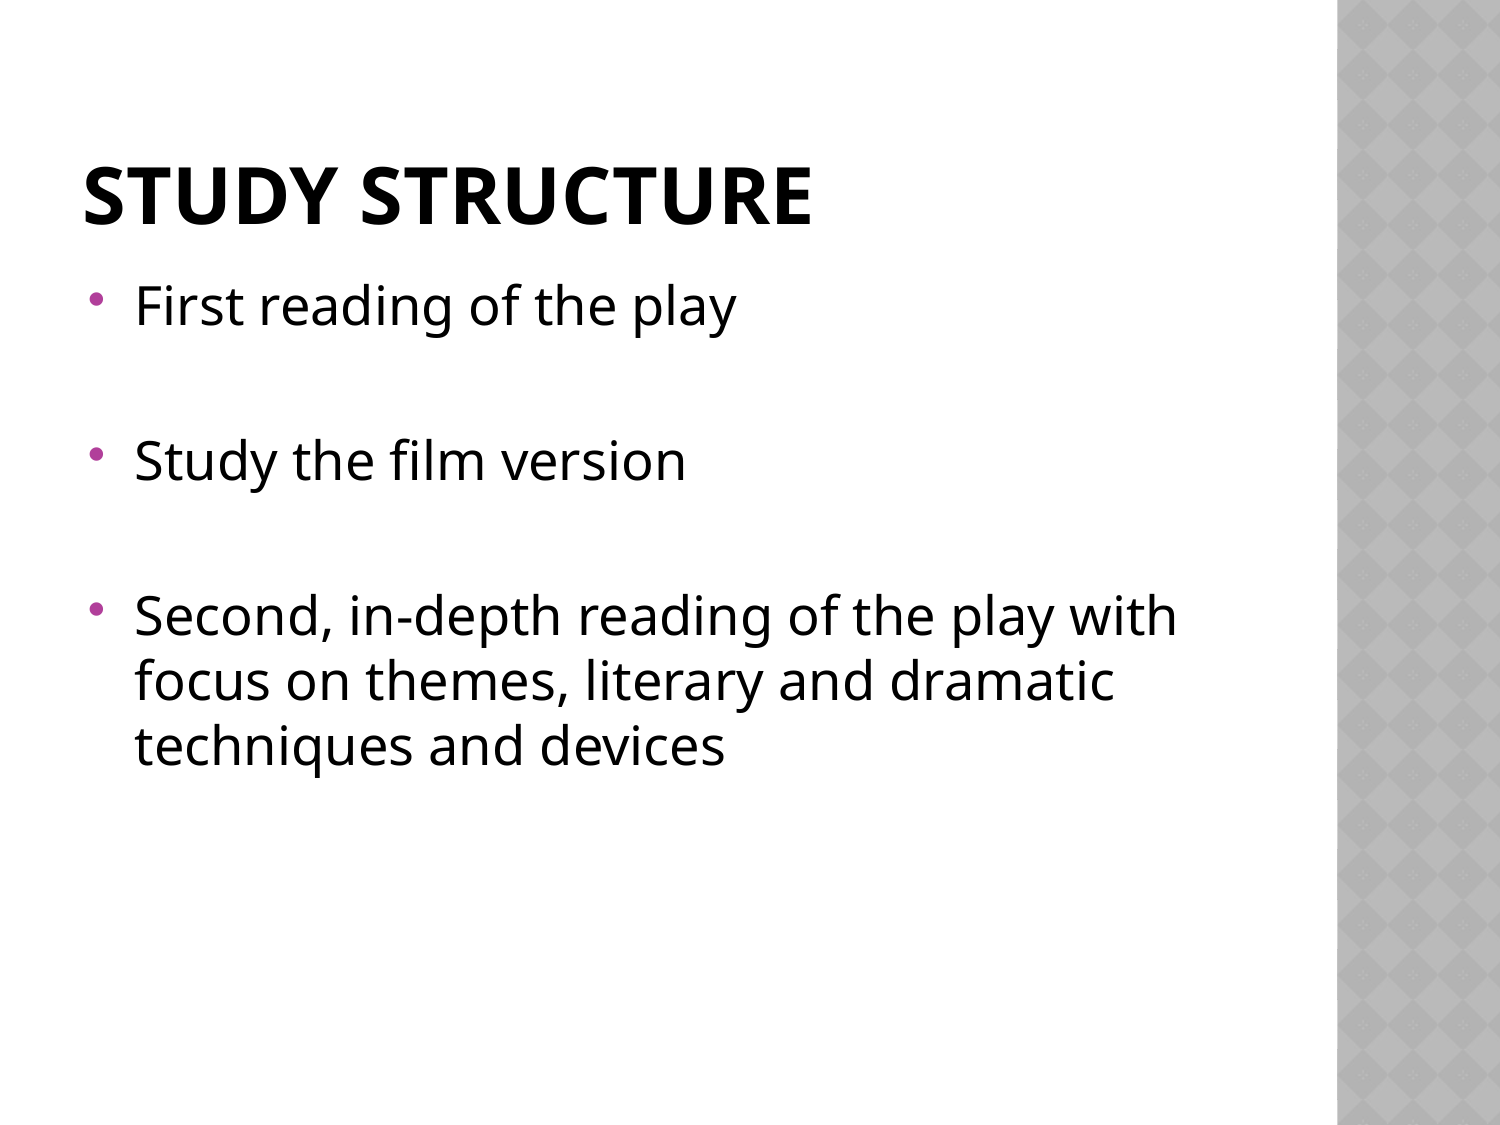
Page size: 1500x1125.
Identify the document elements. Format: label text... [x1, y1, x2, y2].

list First reading of the play Study the film version Second, in-depth reading of the play with focus on themes, literary and dramatic techniques and devices [75, 264, 1263, 1059]
title Study Structure [75, 52, 1263, 240]
